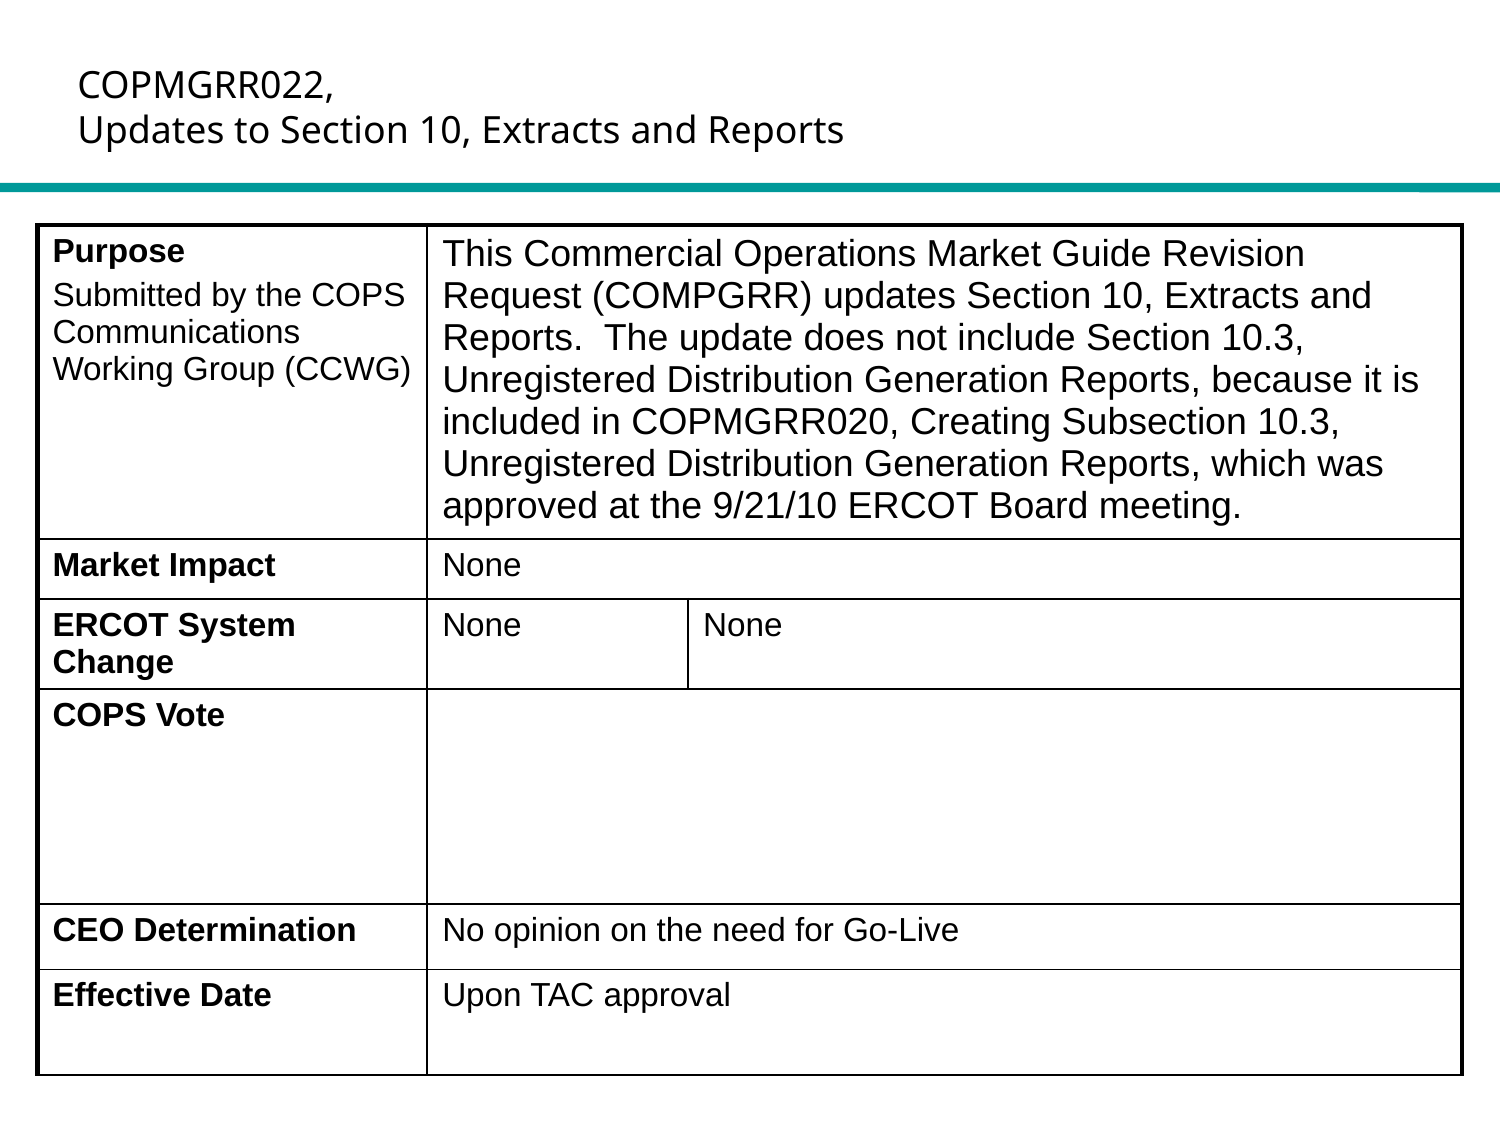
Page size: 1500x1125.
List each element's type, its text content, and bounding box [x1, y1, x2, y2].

table_cell None [428, 540, 1460, 598]
table_cell COPS Vote [40, 690, 426, 903]
table_cell CEO Determination [40, 905, 426, 969]
table_cell No opinion on the need for Go-Live [428, 905, 1460, 969]
table_cell Effective Date [40, 970, 426, 1074]
table_header This Commercial Operations Market Guide Revision Request (COMPGRR) updates Section 10, Extracts and Reports. The update does not include Section 10.3, Unregistered Distribution Generation Reports, because it is included in COPMGRR020, Creating Subsection 10.3, Unregistered Distribution Generation Reports, which was approved at the 9/21/10 ERCOT Board meeting. [428, 227, 1460, 538]
table_header Purpose Submitted by the COPS Communications Working Group (CCWG) [40, 227, 426, 538]
table_cell Market Impact [40, 540, 426, 598]
table_cell Upon TAC approval [428, 970, 1460, 1074]
table_cell ERCOT System Change [40, 600, 426, 688]
table_cell None [428, 600, 687, 688]
title COPMGRR022, Updates to Section 10, Extracts and Reports [62, 24, 1500, 188]
table_cell [428, 690, 1460, 903]
table_cell None [689, 600, 1460, 688]
